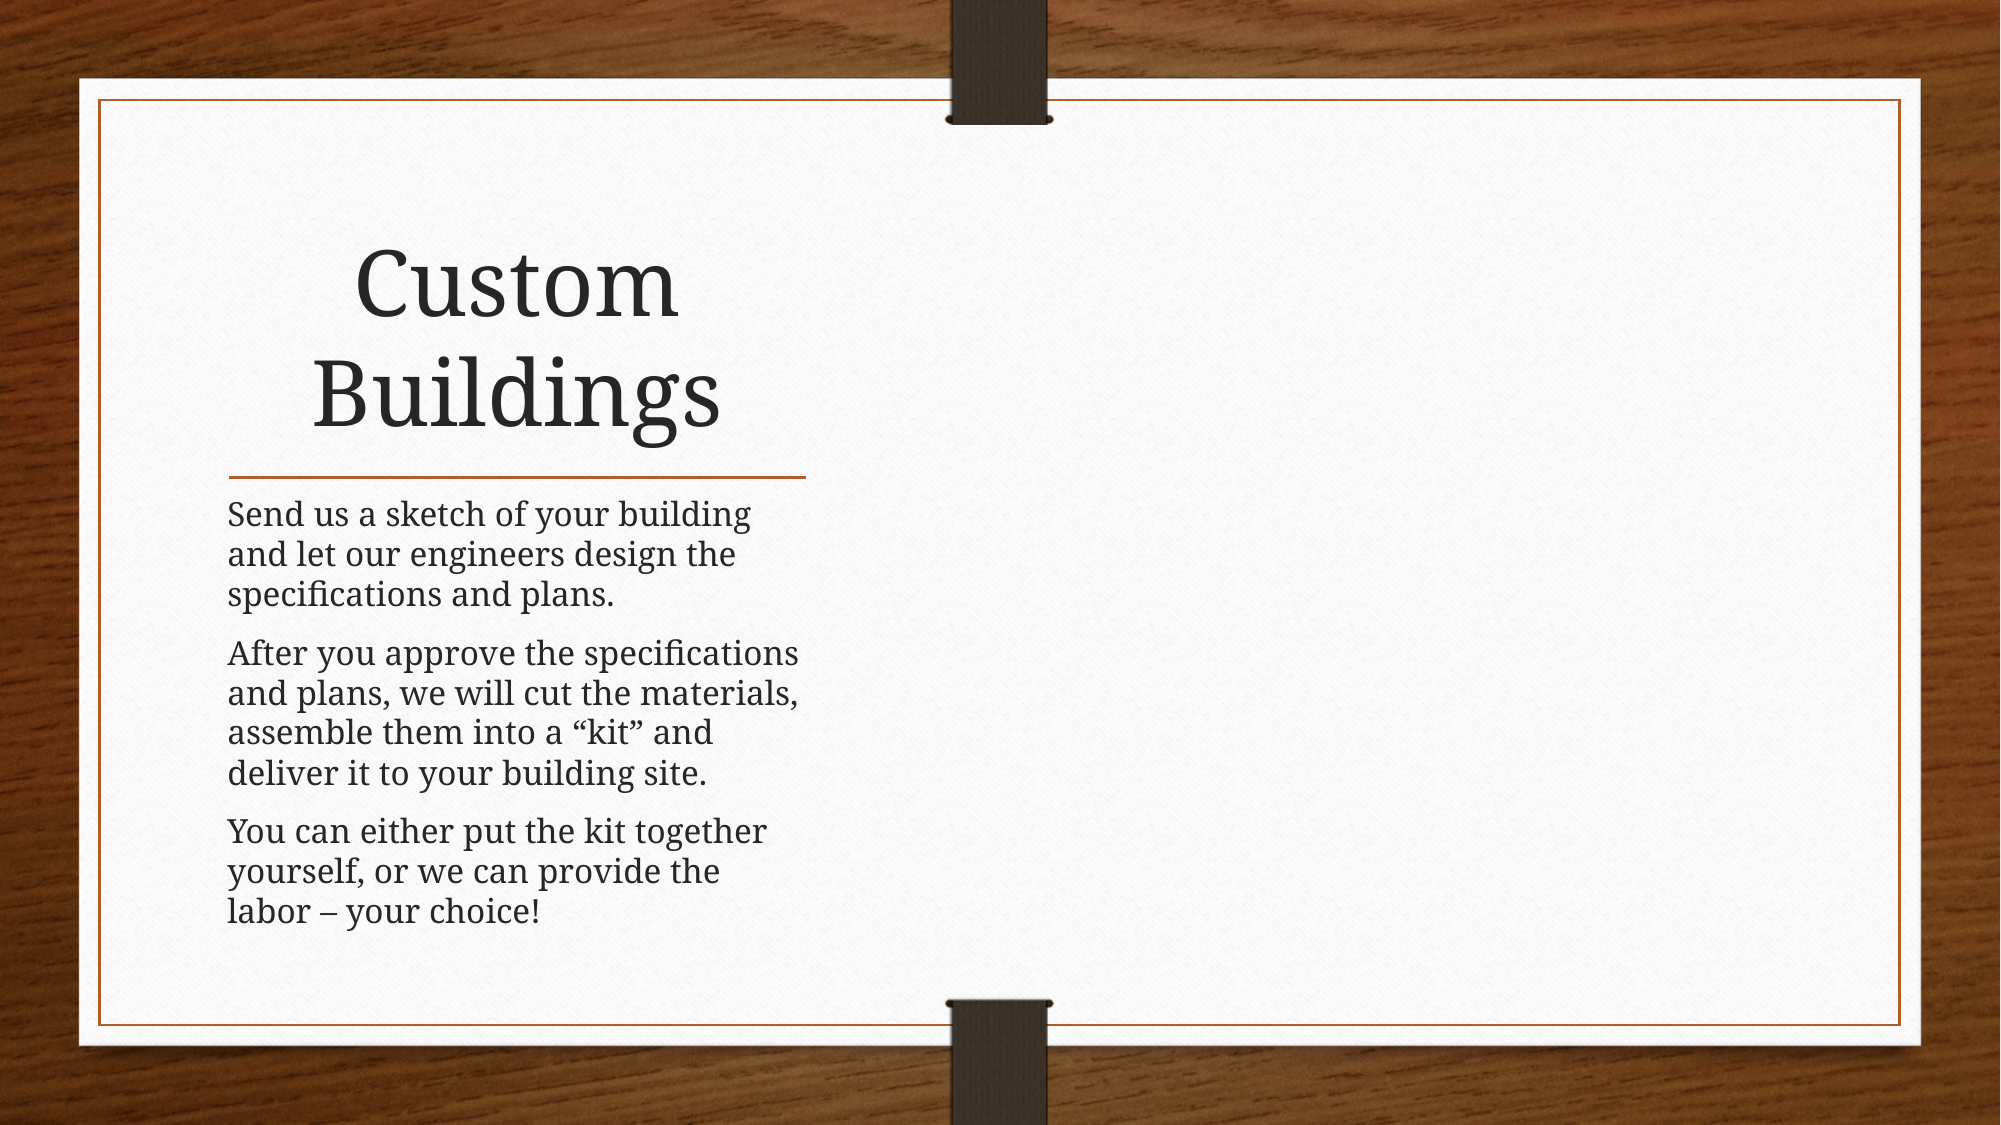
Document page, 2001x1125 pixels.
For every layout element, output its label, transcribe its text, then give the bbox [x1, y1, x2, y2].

list Send us a sketch of your building and let our engineers design the specifications and plans. After you approve the specifications and plans, we will cut the materials, assemble them into a “kit” and deliver it to your building site. You can either put the kit together yourself, or we can provide the labor – your choice! [212, 485, 823, 886]
picture [0, 0, 948, 1125]
title Custom Buildings [212, 227, 823, 453]
picture [101, 0, 2001, 1125]
